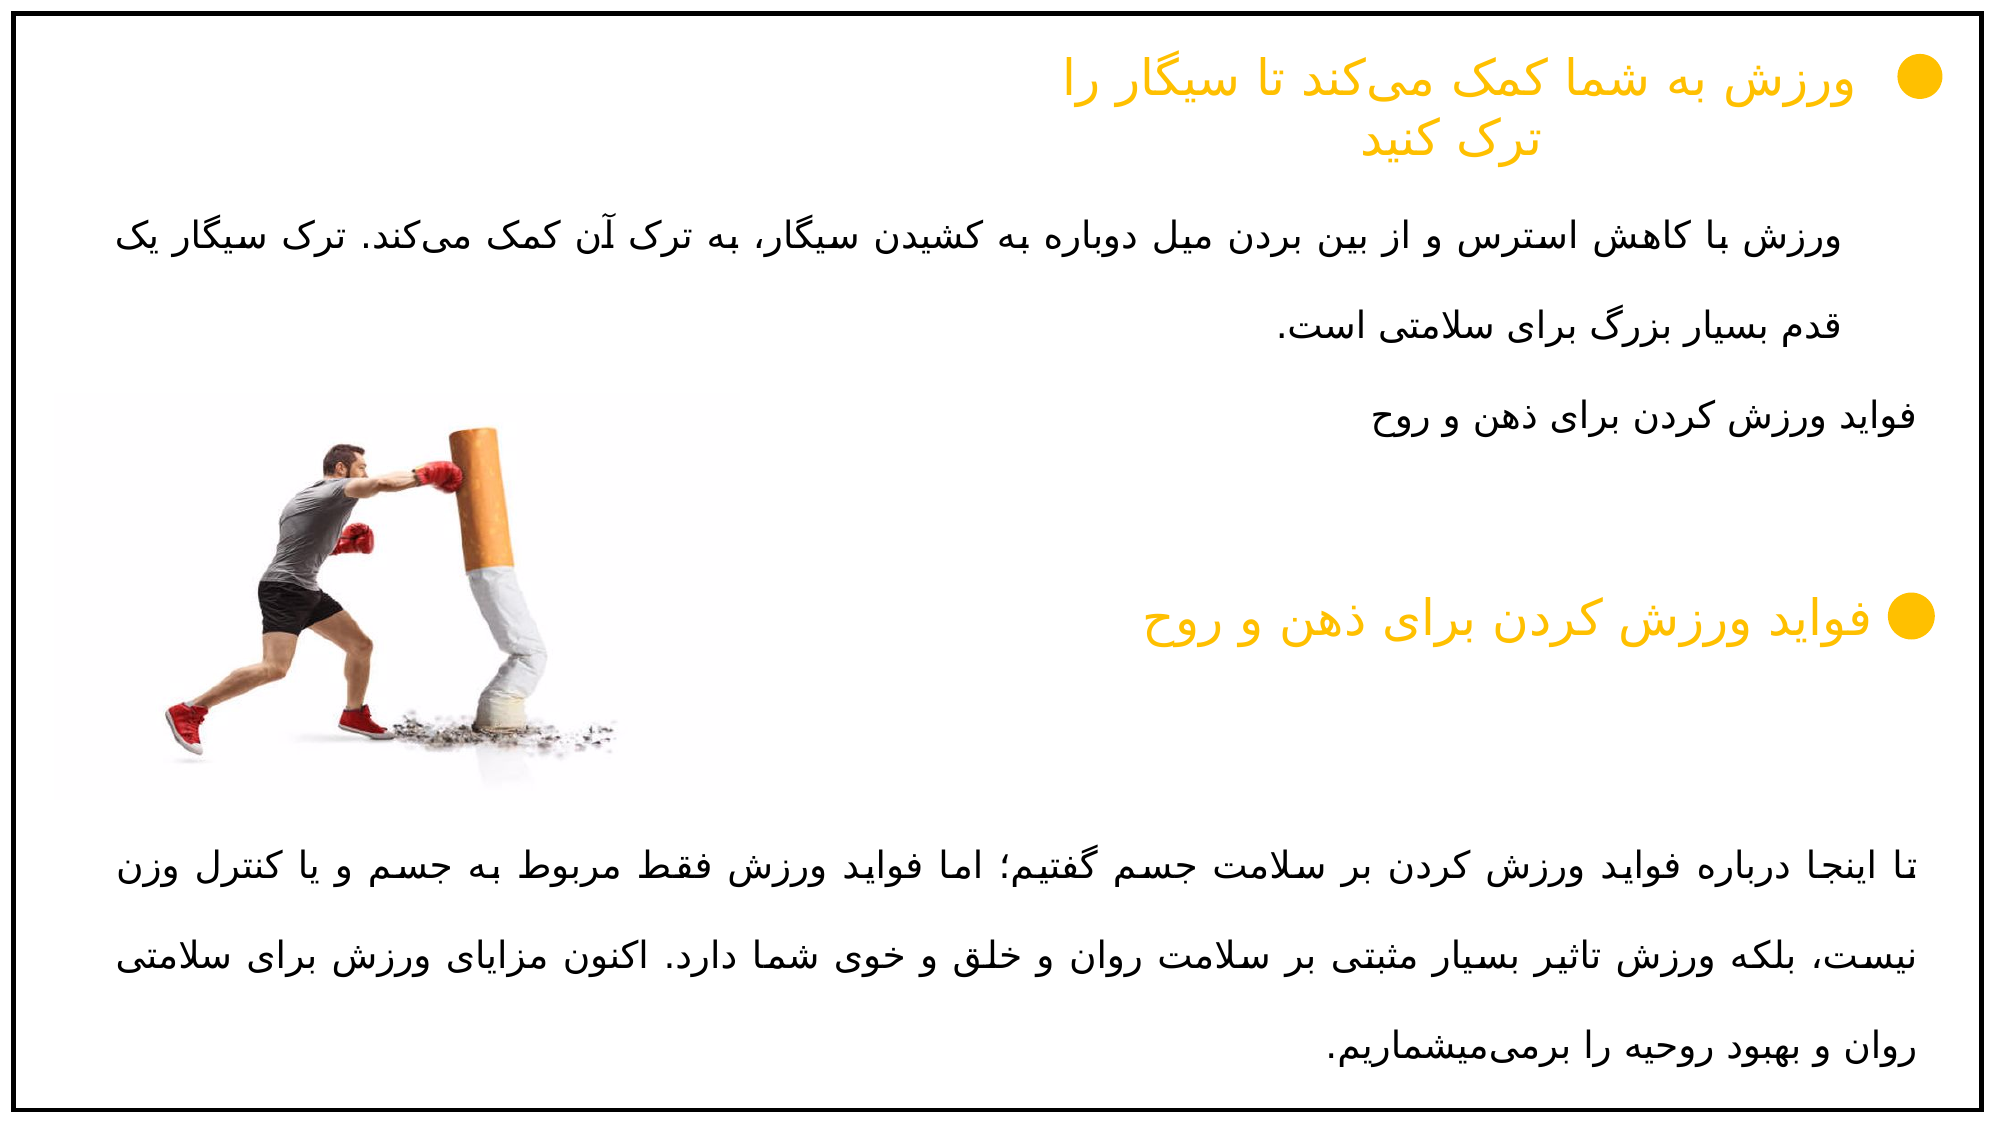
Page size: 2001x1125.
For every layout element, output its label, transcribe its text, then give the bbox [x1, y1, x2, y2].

text_box ورزش با کاهش استرس و از بین بردن میل دوباره به کشیدن سیگار، به ترک آن کمک می‌کند. ترک سیگار یک قدم بسیار بزرگ برای سلامتی است. فواید ورزش کردن برای ذهن و روح تا اینجا درباره فواید ورزش کردن بر سلامت جسم گفتیم؛ اما فواید ورزش فقط مربوط به جسم و یا کنترل وزن نیست، بلکه ورزش تاثیر بسیار مثبتی بر سلامت روان و خلق و خوی شما دارد. اکنون مزایای ورزش برای سلامتی روان و بهبود روحیه‌ را برمی‌میشماریم. [98, 113, 1932, 1074]
text_box [1886, 591, 1936, 641]
text_box ورزش به شما کمک می‌کند تا سیگار را ترک کنید [1000, 37, 1903, 113]
picture [54, 393, 740, 800]
